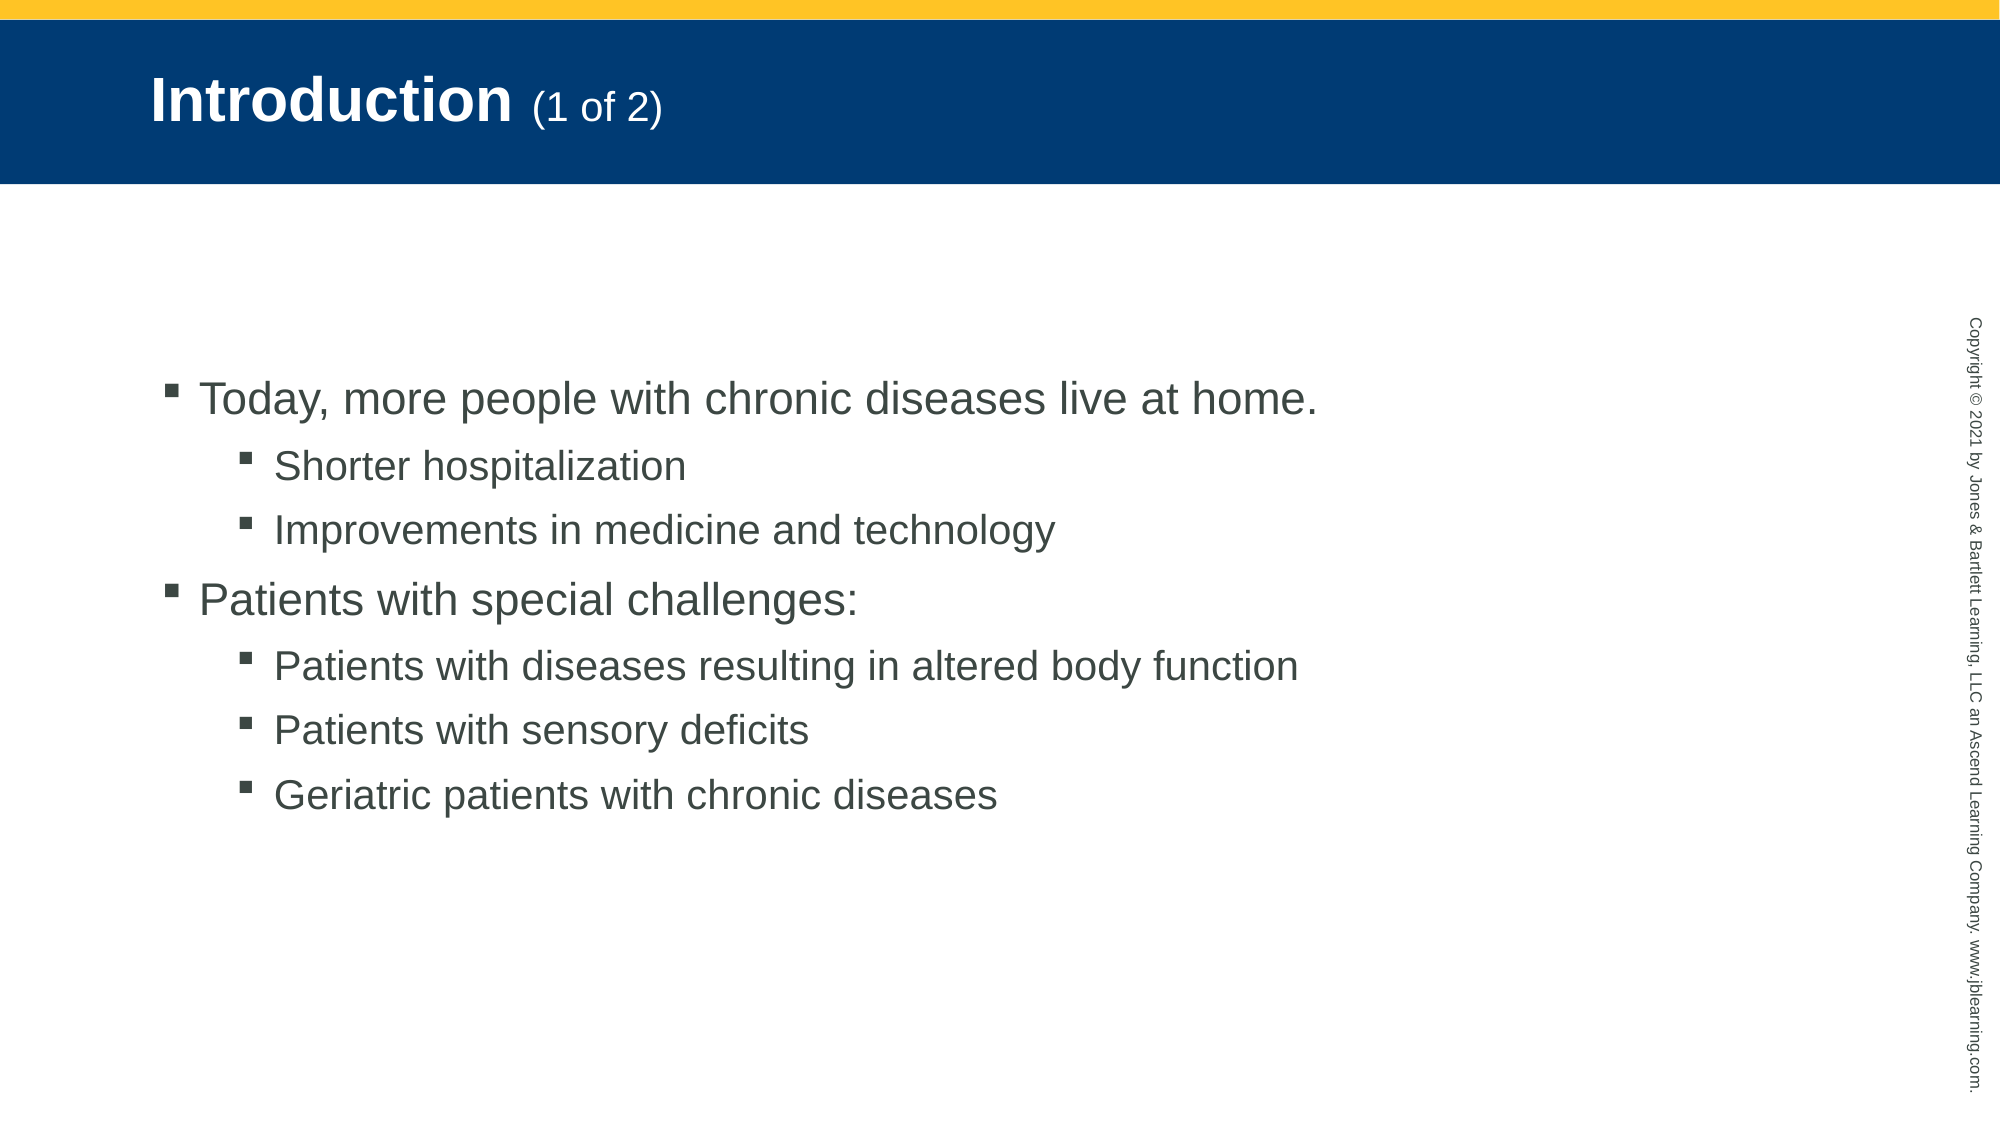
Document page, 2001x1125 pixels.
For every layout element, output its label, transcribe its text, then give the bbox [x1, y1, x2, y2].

title Introduction (1 of 2) [0, 19, 2000, 185]
list Today, more people with chronic diseases live at home. Shorter hospitalization Improvements in medicine and technology Patients with special challenges: Patients with diseases resulting in altered body function Patients with sensory deficits Geriatric patients with chronic diseases [146, 361, 1859, 1016]
